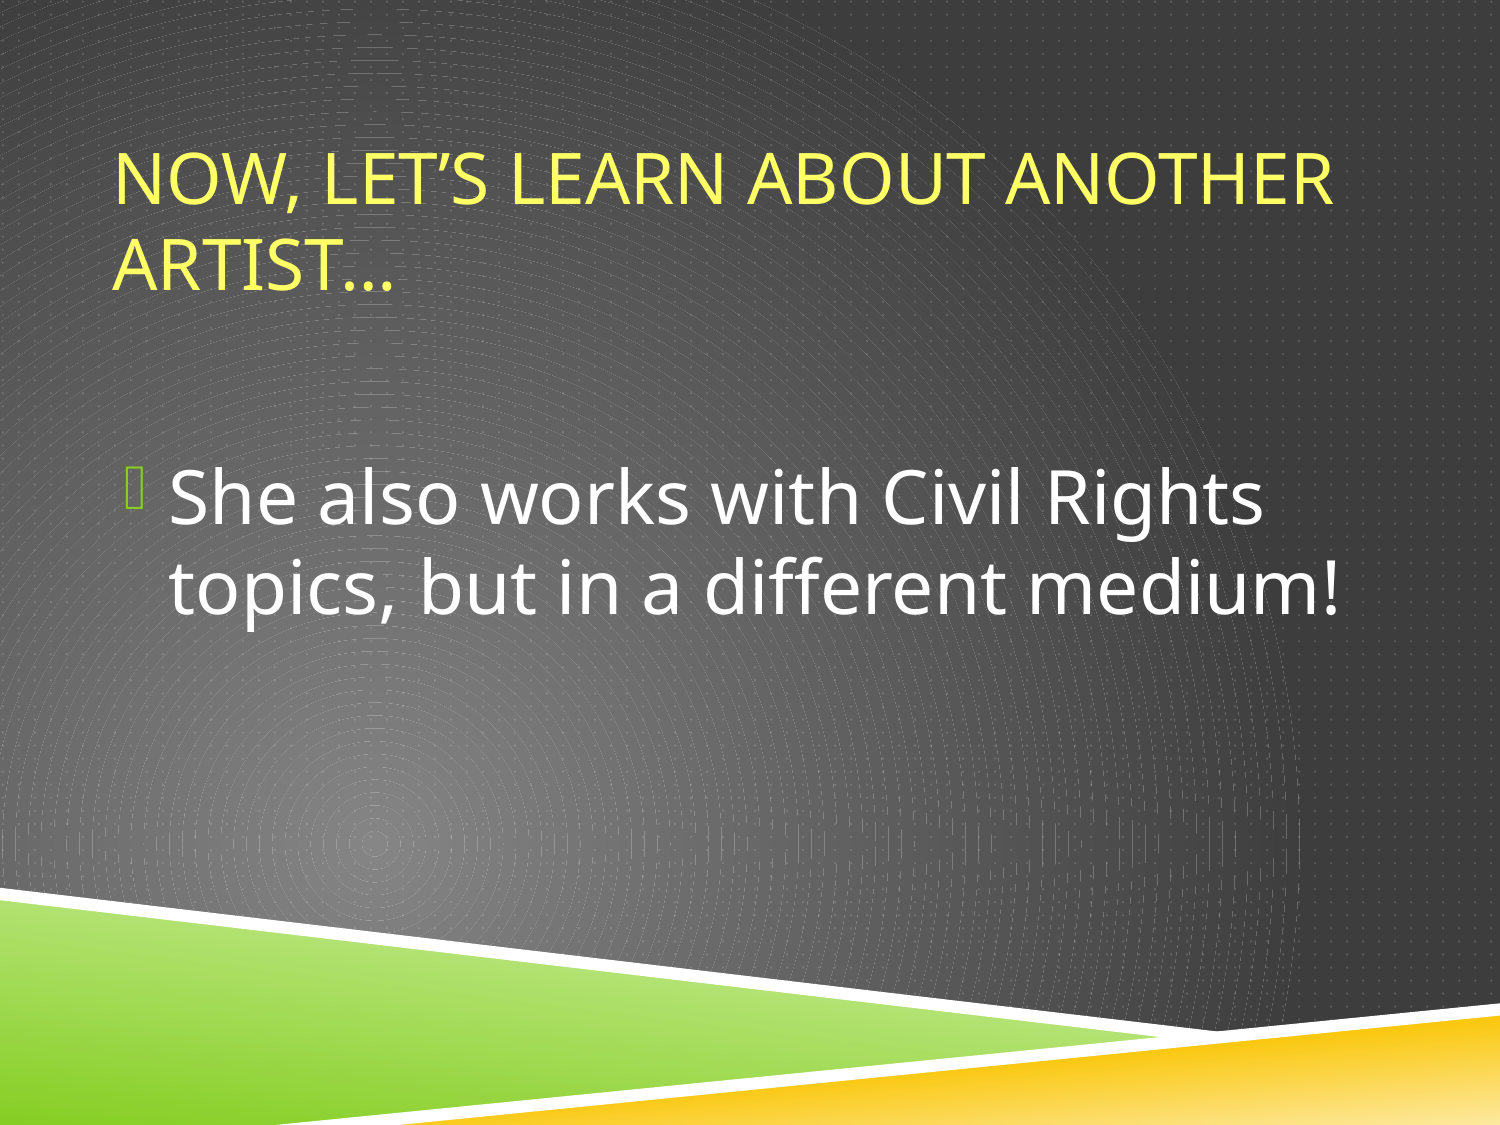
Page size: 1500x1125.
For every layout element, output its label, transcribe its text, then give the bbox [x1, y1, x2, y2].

list She also works with Civil Rights topics, but in a different medium! [112, 312, 1388, 875]
title Now, Let’s Learn about another Artist… [112, 125, 1388, 312]
